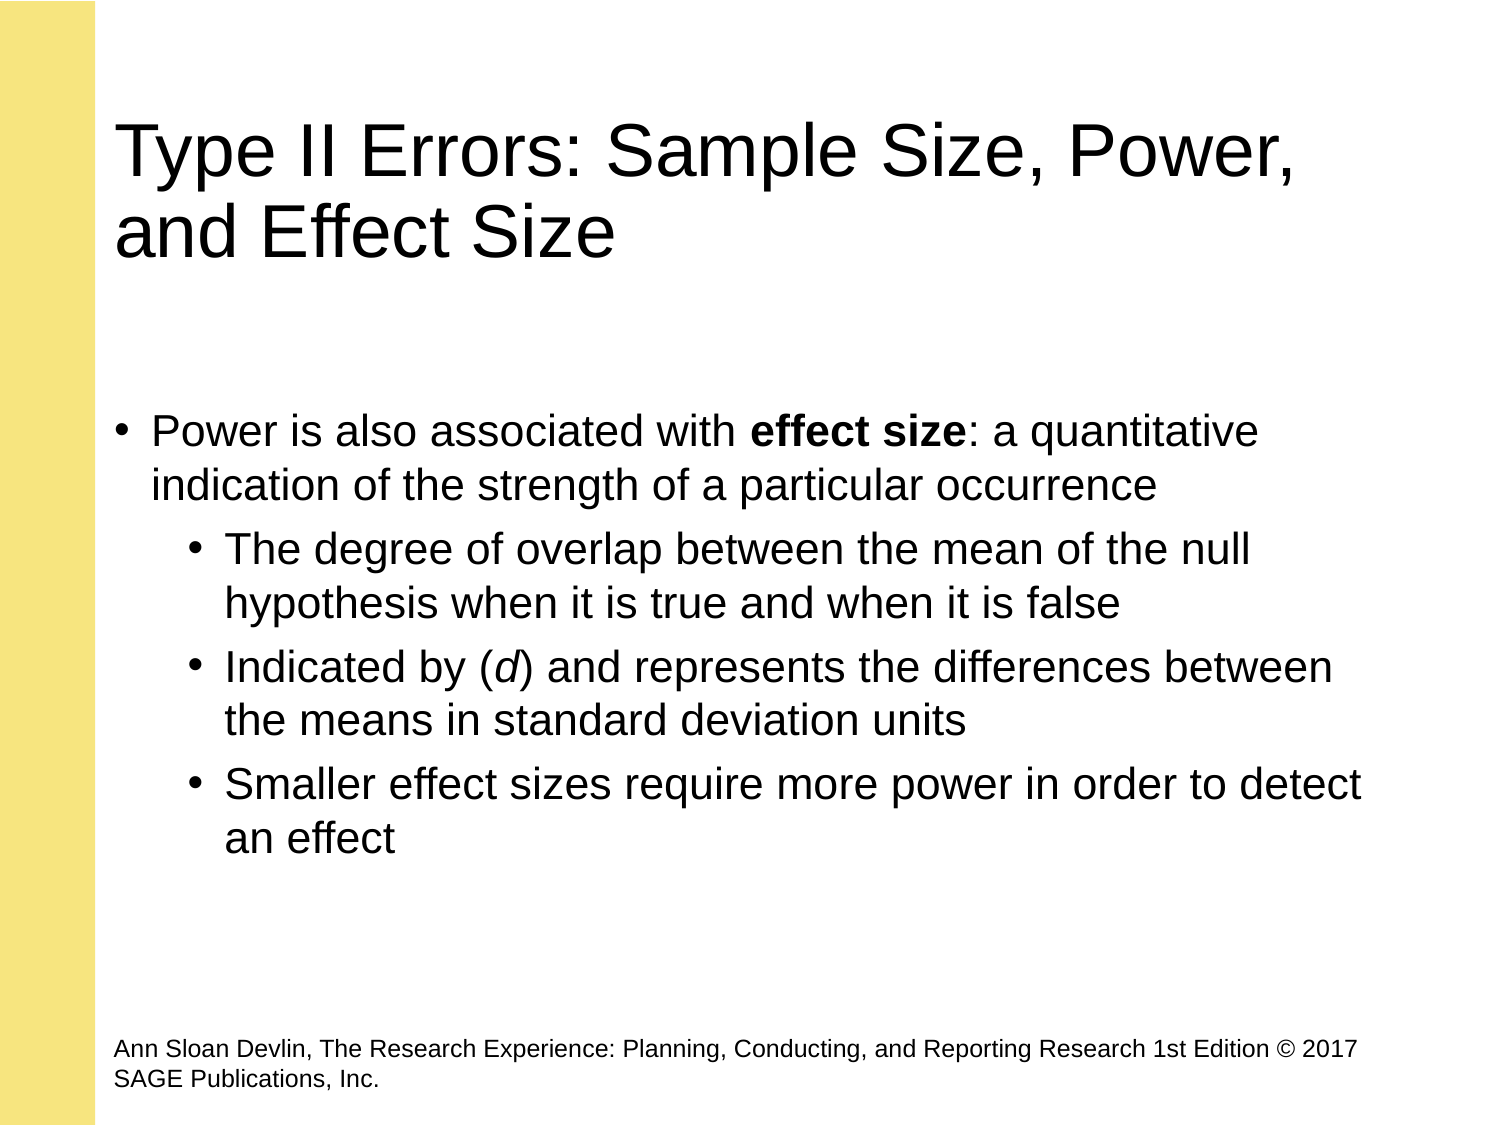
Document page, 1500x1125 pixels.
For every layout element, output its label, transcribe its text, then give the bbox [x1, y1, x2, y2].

picture [0, 1, 96, 1125]
list Power is also associated with effect size: a quantitative indication of the strength of a particular occurrence The degree of overlap between the mean of the null hypothesis when it is true and when it is false Indicated by (d) and represents the differences between the means in standard deviation units Smaller effect sizes require more power in order to detect an effect [99, 394, 1425, 874]
title Type II Errors: Sample Size, Power, and Effect Size [99, 111, 1428, 275]
